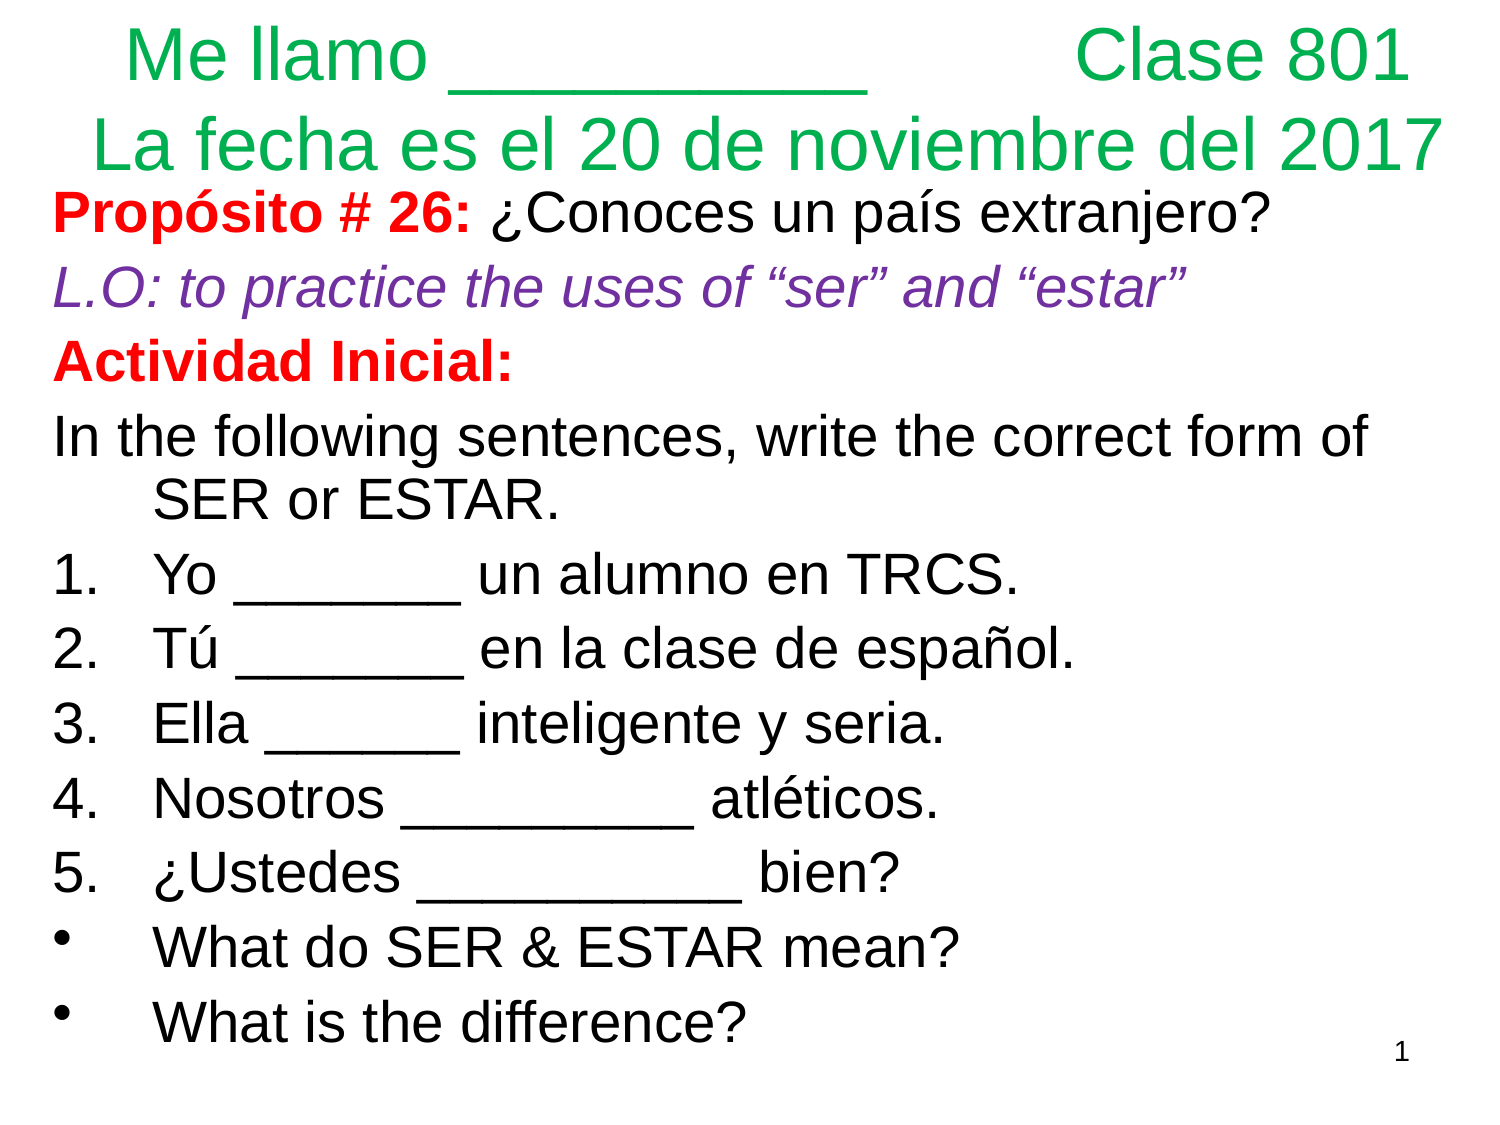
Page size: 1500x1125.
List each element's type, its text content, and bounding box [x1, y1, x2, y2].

slide_number 1 [1074, 1024, 1425, 1103]
text_box Propósito # 26: ¿Conoces un país extranjero? L.O: to practice the uses of “ser” and “estar” Actividad Inicial: In the following sentences, write the correct form of SER or ESTAR. Yo _______ un alumno en TRCS. Tú _______ en la clase de español. Ella ______ inteligente y seria. Nosotros _________ atléticos. ¿Ustedes __________ bien? What do SER & ESTAR mean? What is the difference? [37, 174, 1500, 963]
text_box Me llamo __________ Clase 801 La fecha es el 20 de noviembre del 2017 [37, 0, 1500, 174]
